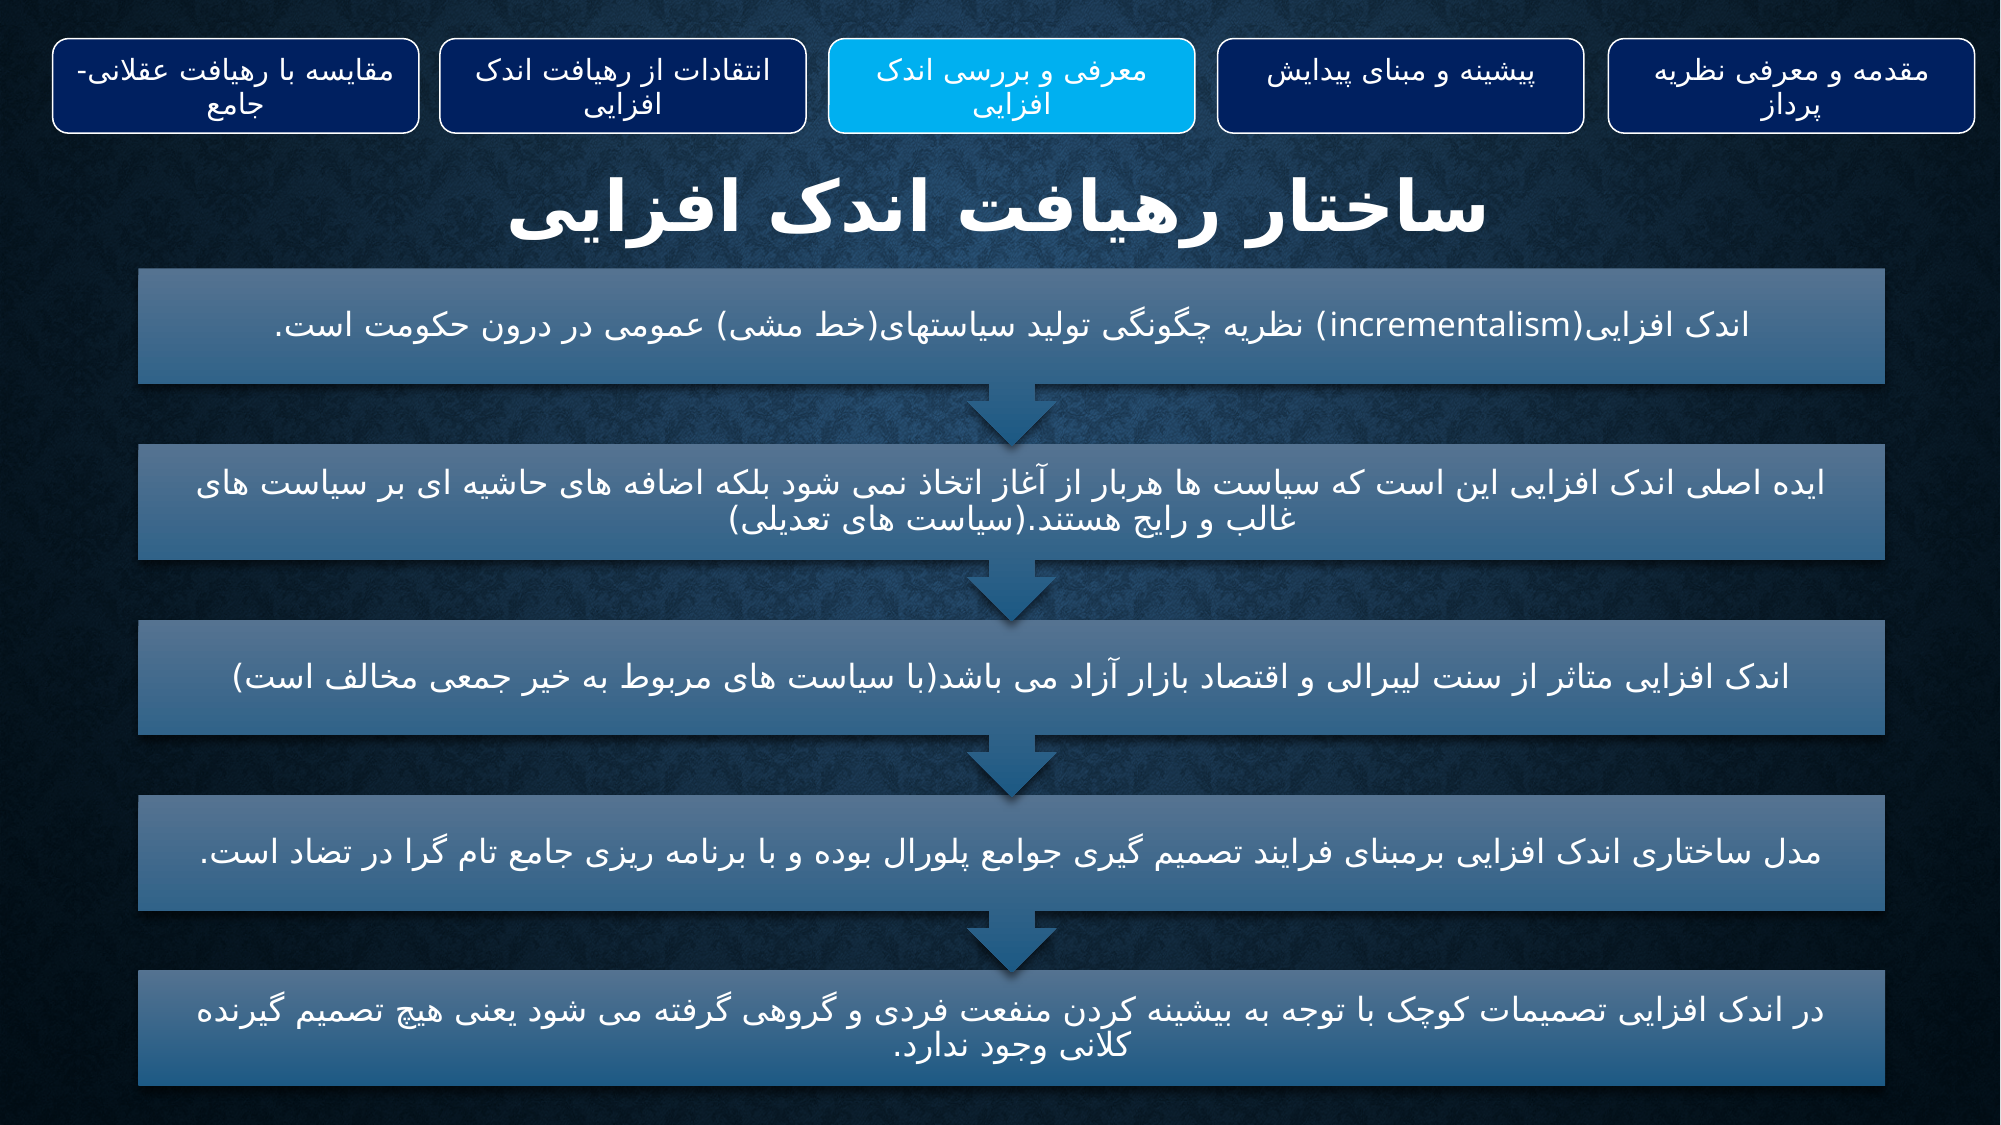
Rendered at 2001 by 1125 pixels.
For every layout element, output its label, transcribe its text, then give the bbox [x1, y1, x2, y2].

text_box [137, 267, 1886, 1087]
text_box معرفی و بررسی اندک افزایی [828, 38, 1195, 134]
text_box پیشینه و مبنای پیدایش [1217, 38, 1584, 134]
title ساختار رهیافت اندک افزایی [149, 99, 1849, 266]
text_box مقایسه با رهیافت عقلانی-جامع [52, 38, 419, 134]
text_box مقدمه و معرفی نظریه پرداز [1608, 38, 1975, 134]
text_box انتقادات از رهیافت اندک افزایی [439, 38, 807, 134]
